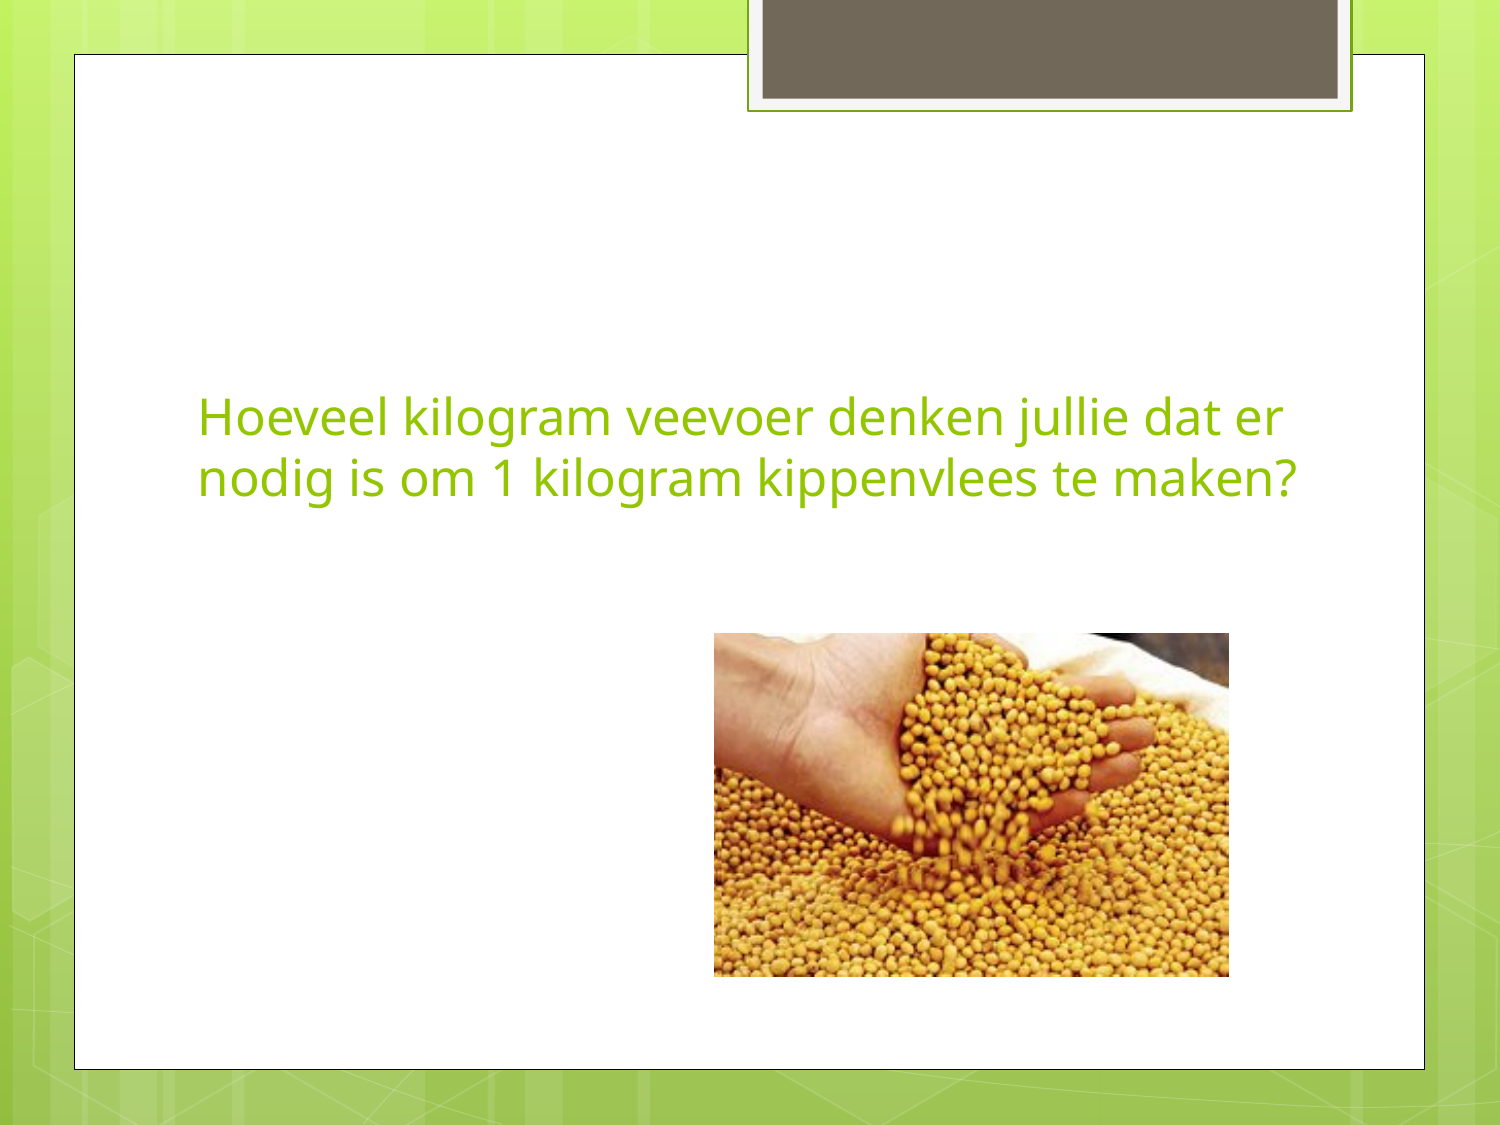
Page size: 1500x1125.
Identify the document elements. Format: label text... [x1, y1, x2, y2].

picture [714, 633, 1229, 978]
title Hoeveel kilogram veevoer denken jullie dat er nodig is om 1 kilogram kippenvlees te maken? [183, 326, 1336, 514]
